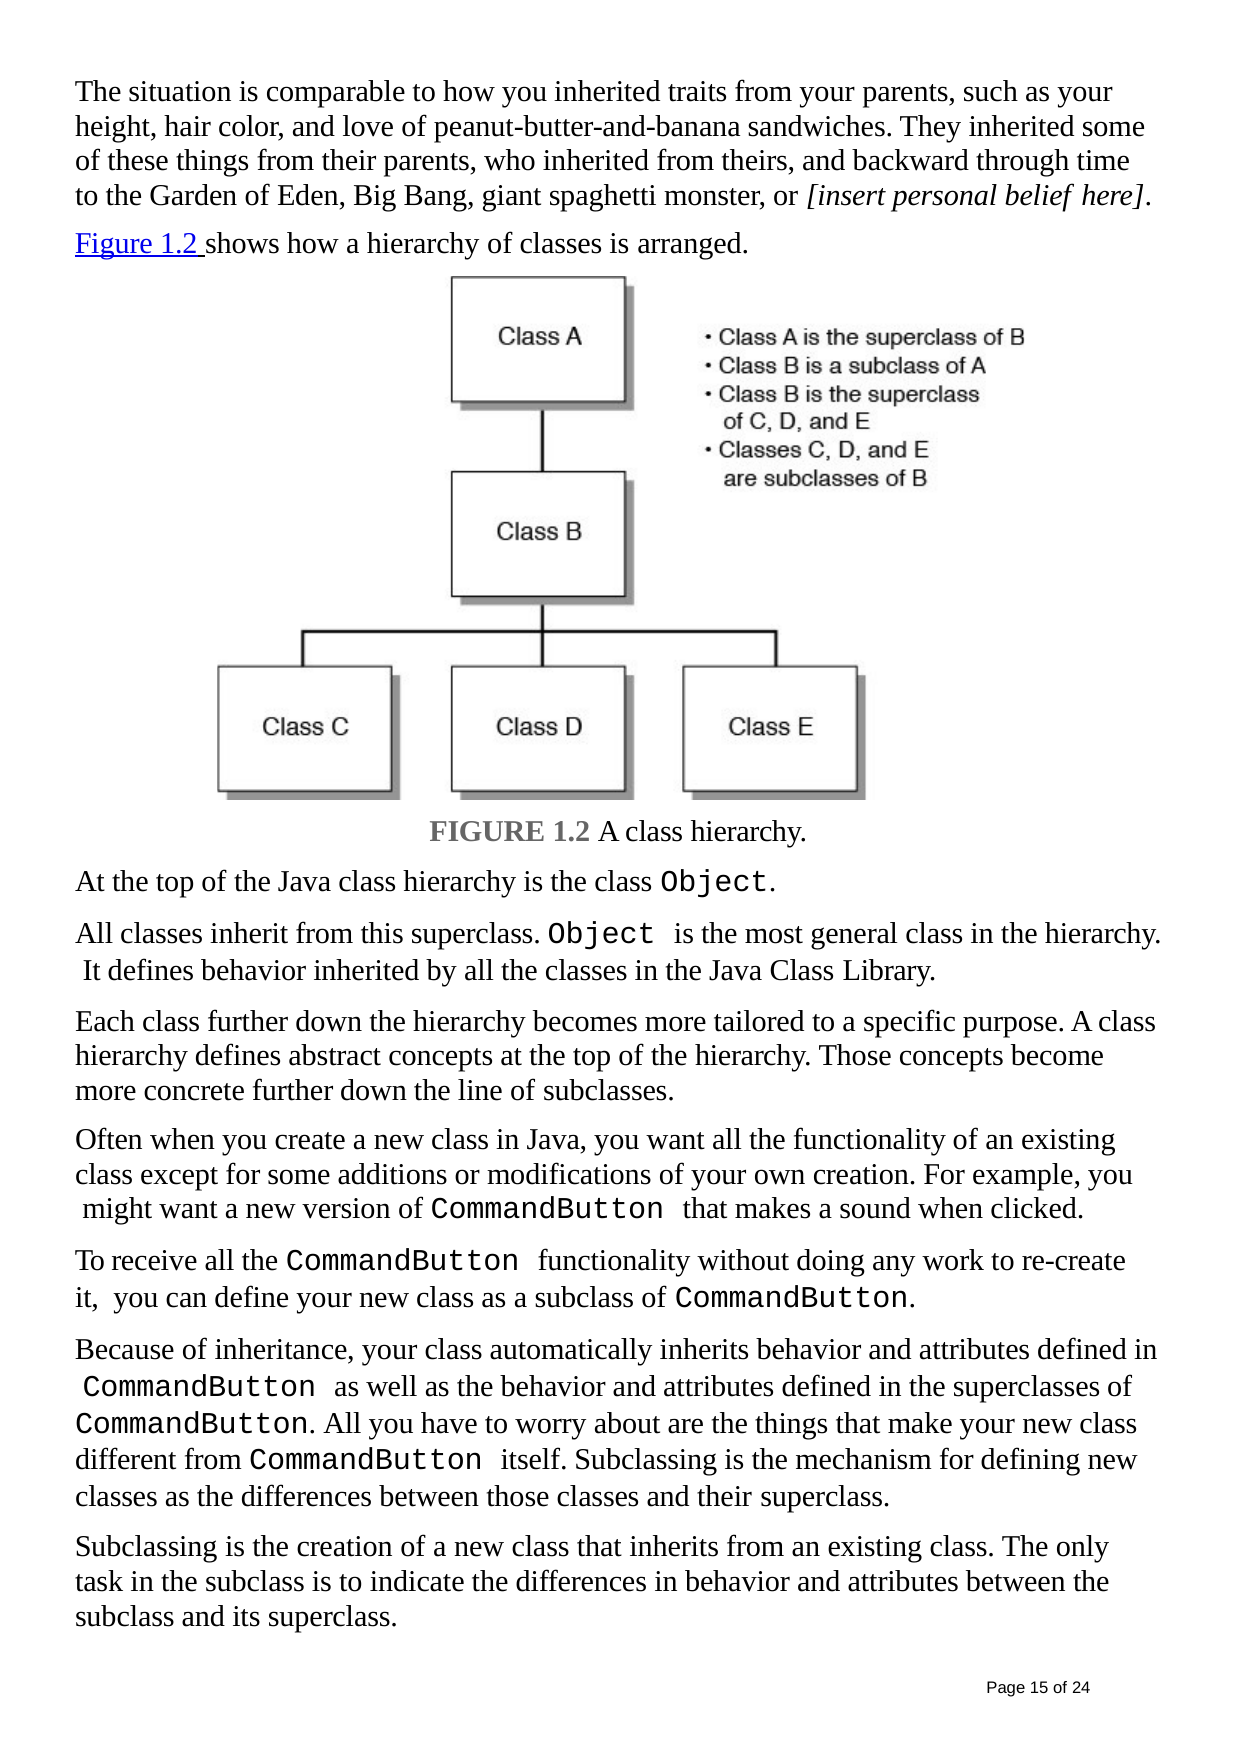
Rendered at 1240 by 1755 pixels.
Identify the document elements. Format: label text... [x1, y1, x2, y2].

slide_number Page 15 of 24 [984, 1676, 1093, 1755]
text_box FIGURE 1.2 A class hierarchy. At the top of the Java class hierarchy is the class Object. All classes inherit from this superclass. Object is the most general class in the hierarchy. It defines behavior inherited by all the classes in the Java Class Library. Each class further down the hierarchy becomes more tailored to a specific purpose. A class hierarchy defines abstract concepts at the top of the hierarchy. Those concepts become more concrete further down the line of subclasses. Often when you create a new class in Java, you want all the functionality of an existing class except for some additions or modifications of your own creation. For example, you might want a new version of CommandButton that makes a sound when clicked. To receive all the CommandButton functionality without doing any work to re-create it, you can define your new class as a subclass of CommandButton. Because of inheritance, your class automatically inherits behavior and attributes defined in CommandButton as well as the behavior and attributes defined in the superclasses of CommandButton. All you have to worry about are the things that make your new class different from CommandButton itself. Subclassing is the mechanism for defining new classes as the differences between those classes and their superclass. Subclassing is the creation of a new class that inherits from an existing class. The only task in the subclass is to indicate the differences in behavior and attributes between the subclass and its superclass. [72, 796, 1167, 1632]
text_box The situation is comparable to how you inherited traits from your parents, such as your height, hair color, and love of peanut-butter-and-banana sandwiches. They inherited some of these things from their parents, who inherited from theirs, and backward through time to the Garden of Eden, Big Bang, giant spaghetti monster, or [insert personal belief here]. Figure 1.2 shows how a hierarchy of classes is arranged. [72, 68, 1158, 260]
text_box [217, 276, 1025, 796]
